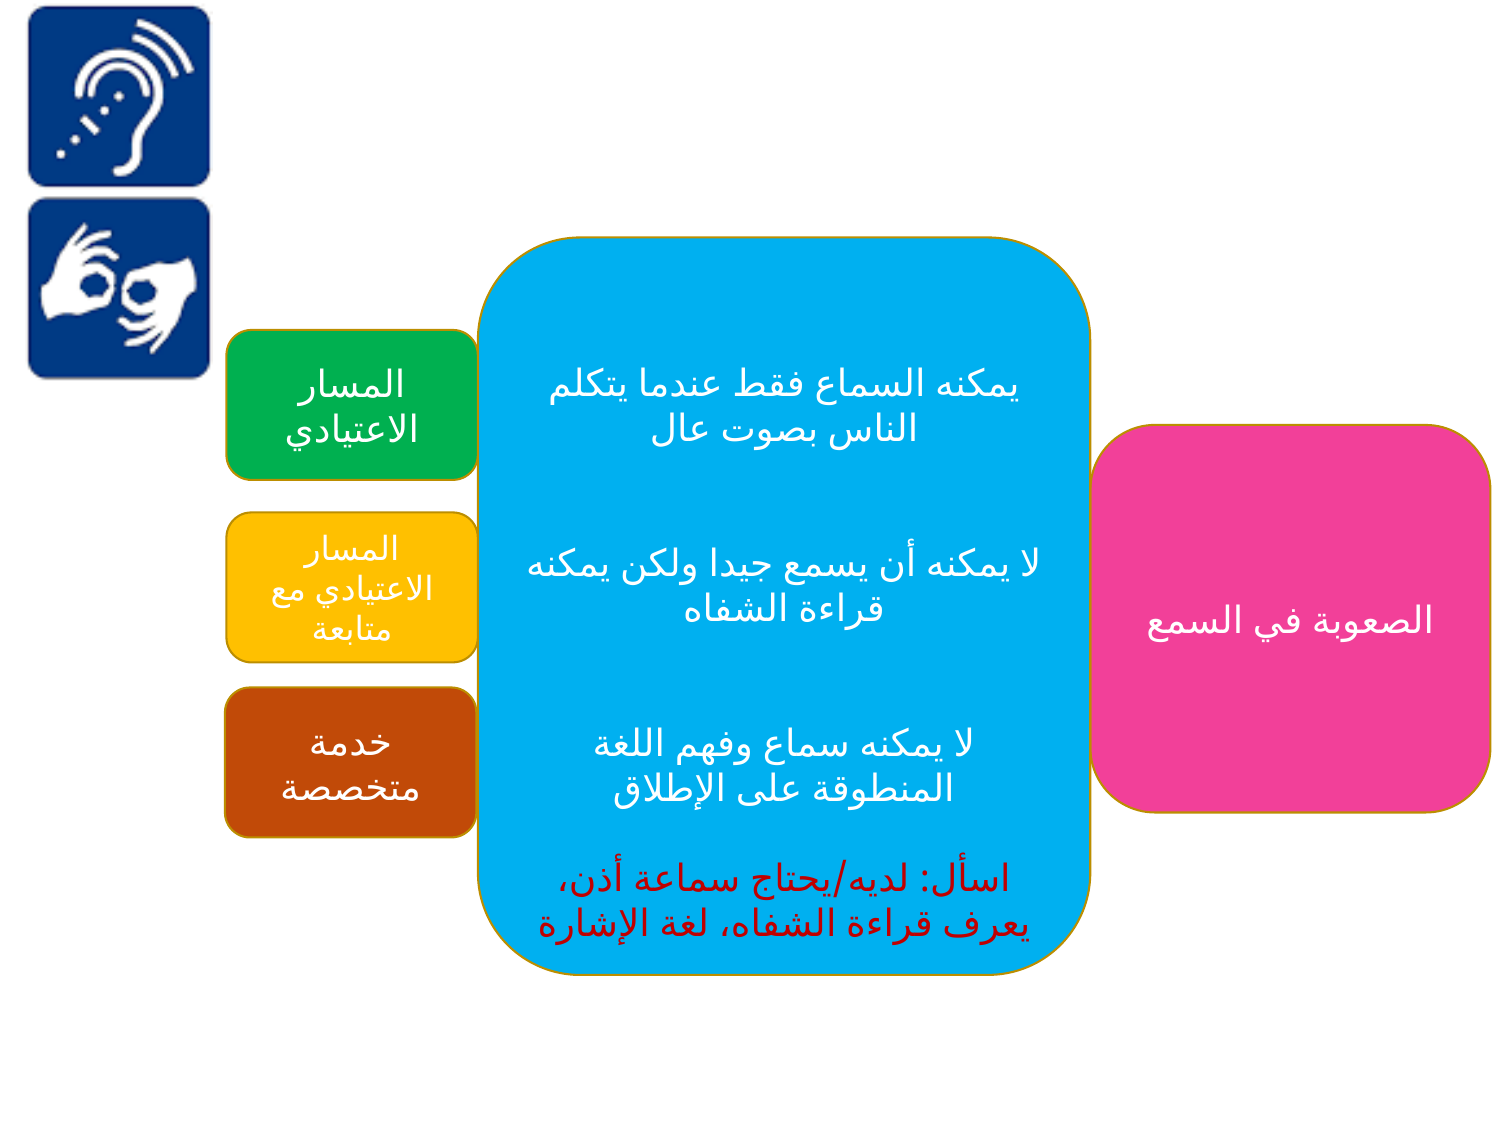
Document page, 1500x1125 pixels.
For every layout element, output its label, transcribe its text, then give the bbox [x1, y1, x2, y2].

text_box خدمة متخصصة [223, 686, 478, 839]
text_box الصعوبة في السمع [1092, 423, 1492, 814]
picture [24, 2, 213, 384]
text_box يمكنه السماع فقط عندما يتكلم الناس بصوت عال لا يمكنه أن يسمع جيدا ولكن يمكنه قراءة الشفاه لا يمكنه سماع وفهم اللغة المنطوقة على الإطلاق اسأل: لديه/يحتاج سماعة أذن، يعرف قراءة الشفاه، لغة الإشارة [476, 236, 1092, 976]
text_box المسار الاعتيادي [225, 328, 479, 481]
text_box المسار الاعتيادي مع متابعة [225, 511, 479, 664]
